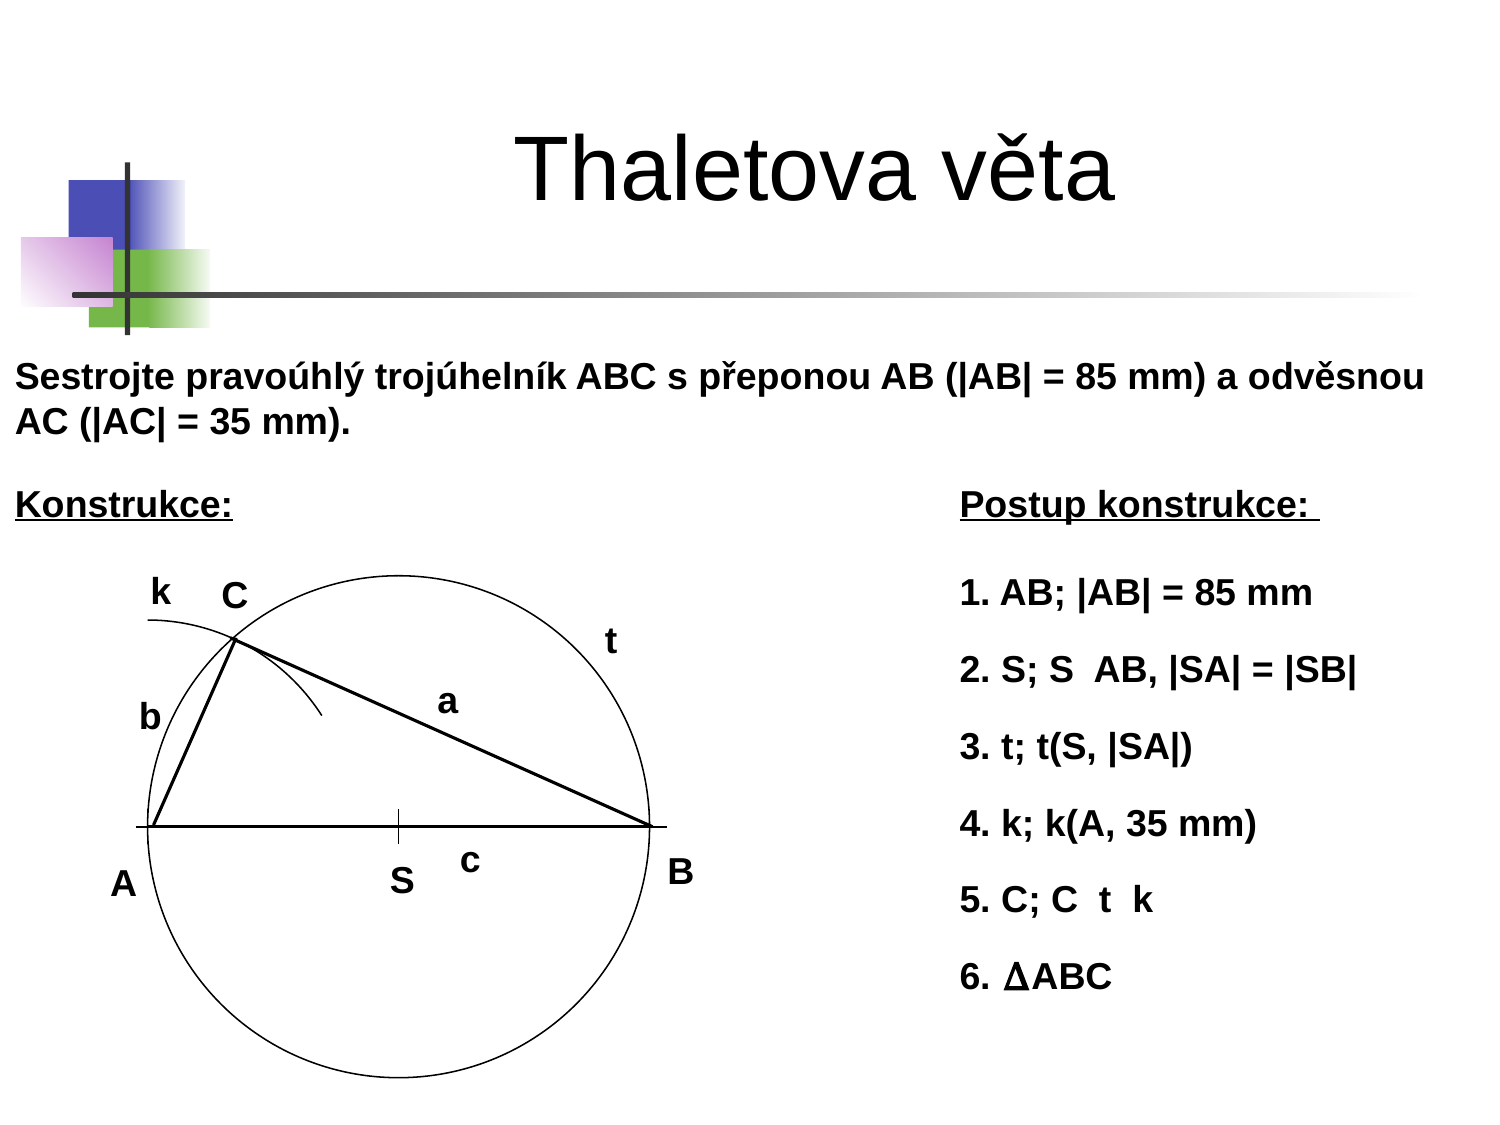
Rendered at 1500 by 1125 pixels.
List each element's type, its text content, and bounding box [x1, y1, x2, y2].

text_box Postup konstrukce: [944, 472, 1374, 533]
text_box B [652, 839, 700, 900]
text_box A [95, 851, 143, 912]
text_box [147, 620, 225, 684]
text_box 1. AB; |AB| = 85 mm [944, 560, 1353, 621]
text_box 6. ∆ABC [944, 944, 1176, 1005]
text_box k [135, 559, 183, 620]
text_box 4. k; k(A, 35 mm) [944, 791, 1297, 851]
text_box [236, 575, 562, 636]
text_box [237, 637, 653, 827]
text_box C [206, 563, 254, 624]
text_box [148, 837, 649, 1078]
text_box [153, 637, 237, 826]
text_box Thaletova věta [206, 101, 1424, 227]
text_box b [123, 684, 148, 744]
text_box Sestrojte pravoúhlý trojúhelník ABC s přeponou AB (|AB| = 85 mm) a odvěsnou AC (|AC| = 35 mm). [0, 344, 1500, 450]
text_box t [590, 609, 638, 636]
text_box 3. t; t(S, |SA|) [944, 714, 1500, 775]
text_box c [445, 838, 493, 888]
text_box Konstrukce: [0, 472, 721, 533]
